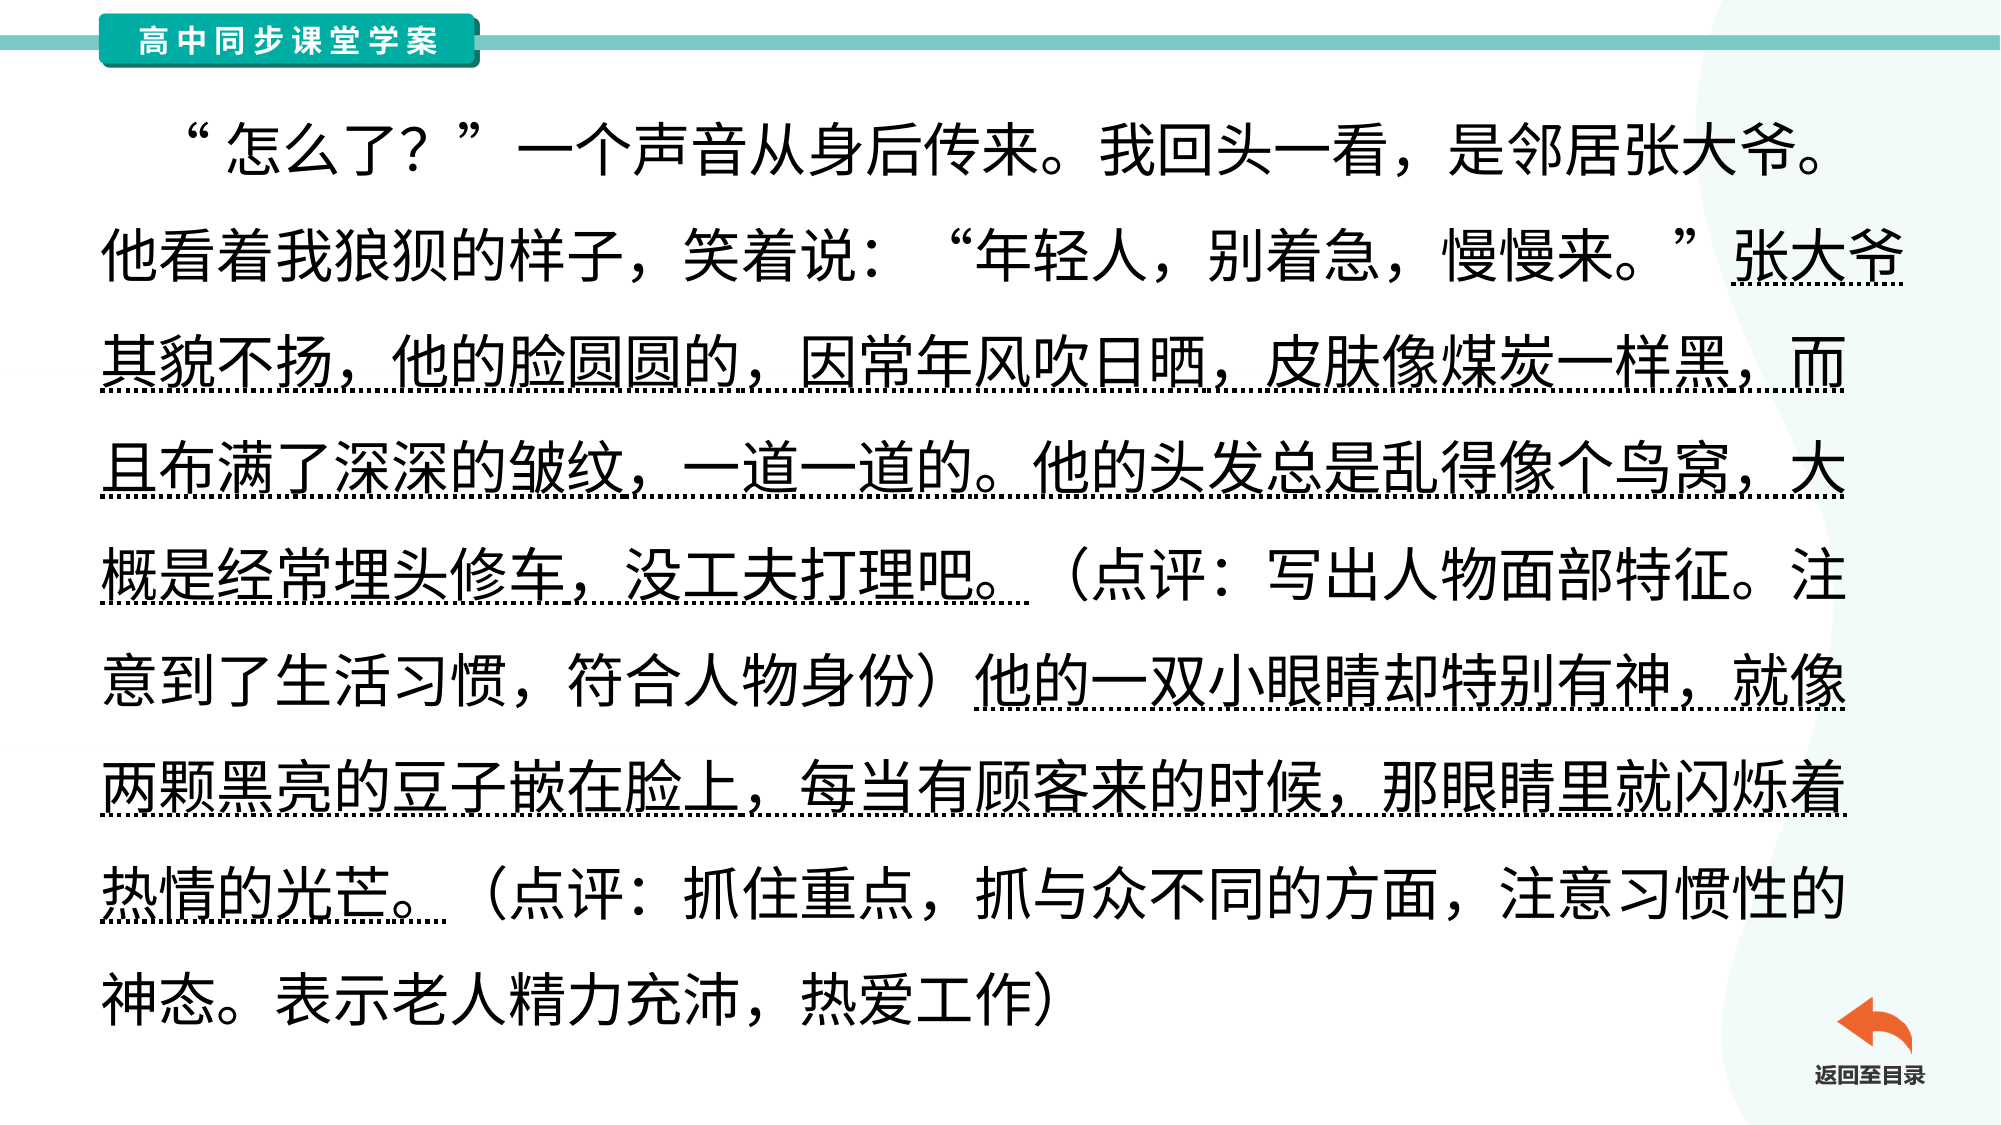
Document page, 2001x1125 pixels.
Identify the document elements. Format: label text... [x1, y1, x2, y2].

text_box “怎么了？”一个声音从身后传来。我回头一看，是邻居张大爷。 他看着我狼狈的样子，笑着说：“年轻人，别着急，慢慢来。”张大爷 其貌不扬，他的脸圆圆的，因常年风吹日晒，皮肤像煤炭一样黑，而 且布满了深深的皱纹，一道一道的。他的头发总是乱得像个鸟窝，大 概是经常埋头修车，没工夫打理吧。（点评：写出人物面部特征。注 意到了生活习惯，符合人物身份）他的一双小眼睛却特别有神，就像 两颗黑亮的豆子嵌在脸上，每当有顾客来的时候，那眼睛里就闪烁着 热情的光芒。（点评：抓住重点，抓与众不同的方面，注意习惯性的 神态。表示老人精力充沛，热爱工作） [100, 76, 1899, 1033]
picture [0, 0, 2000, 1125]
